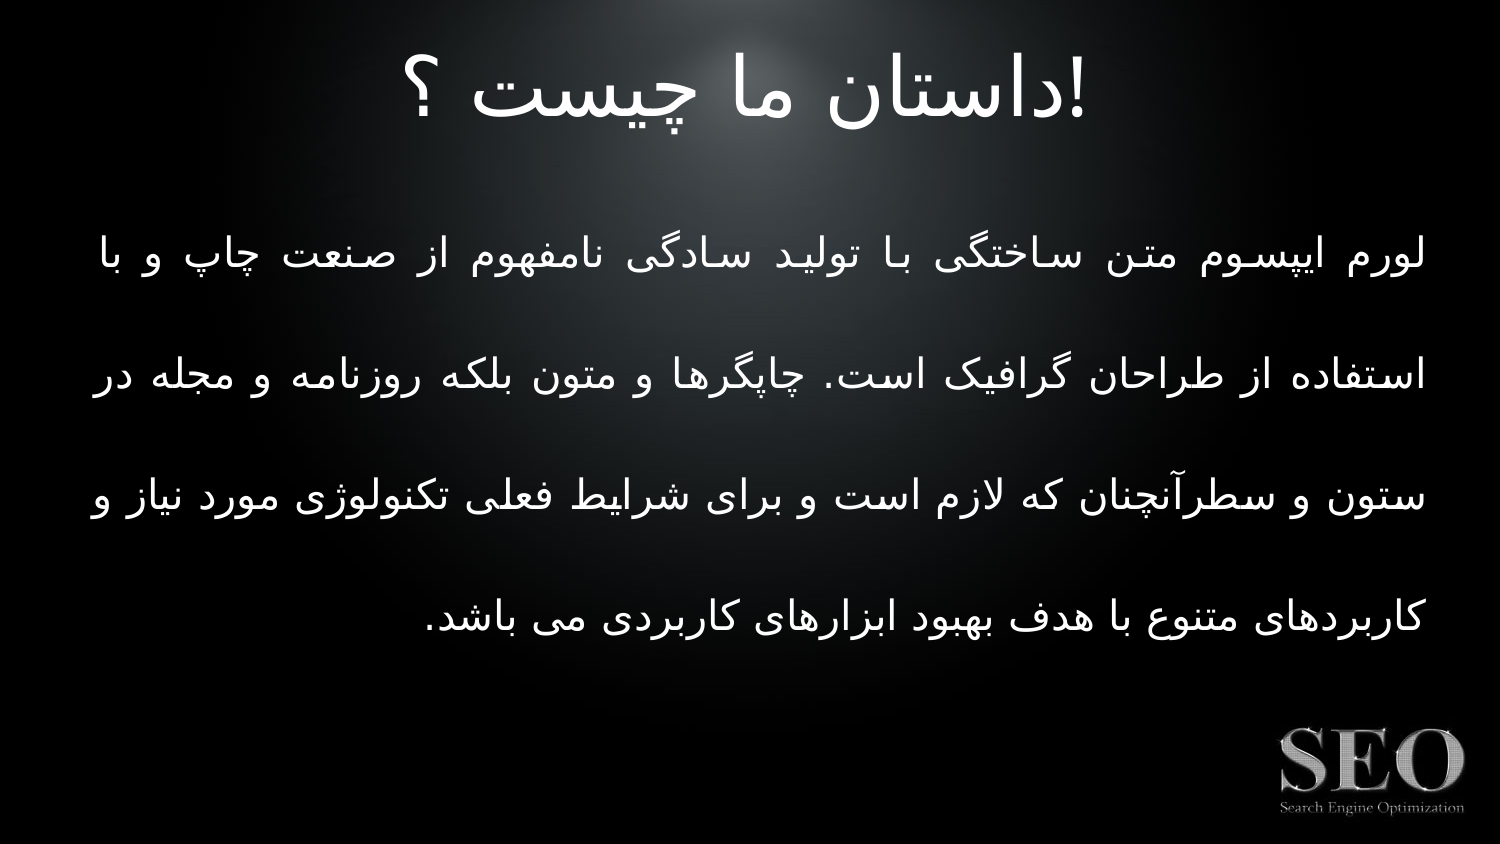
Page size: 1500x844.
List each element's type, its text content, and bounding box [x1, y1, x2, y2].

picture [0, 0, 1500, 844]
text_box لورم ایپسوم متن ساختگی با تولید سادگی نامفهوم از صنعت چاپ و با استفاده از طراحان گرافیک است. چاپگرها و متون بلکه روزنامه و مجله در ستون و سطرآنچنان که لازم است و برای شرایط فعلی تکنولوژی مورد نیاز و کاربردهای متنوع با هدف بهبود ابزارهای کاربردی می باشد. [76, 161, 1442, 706]
text_box داستان ما چیست ؟! [29, 20, 1459, 161]
